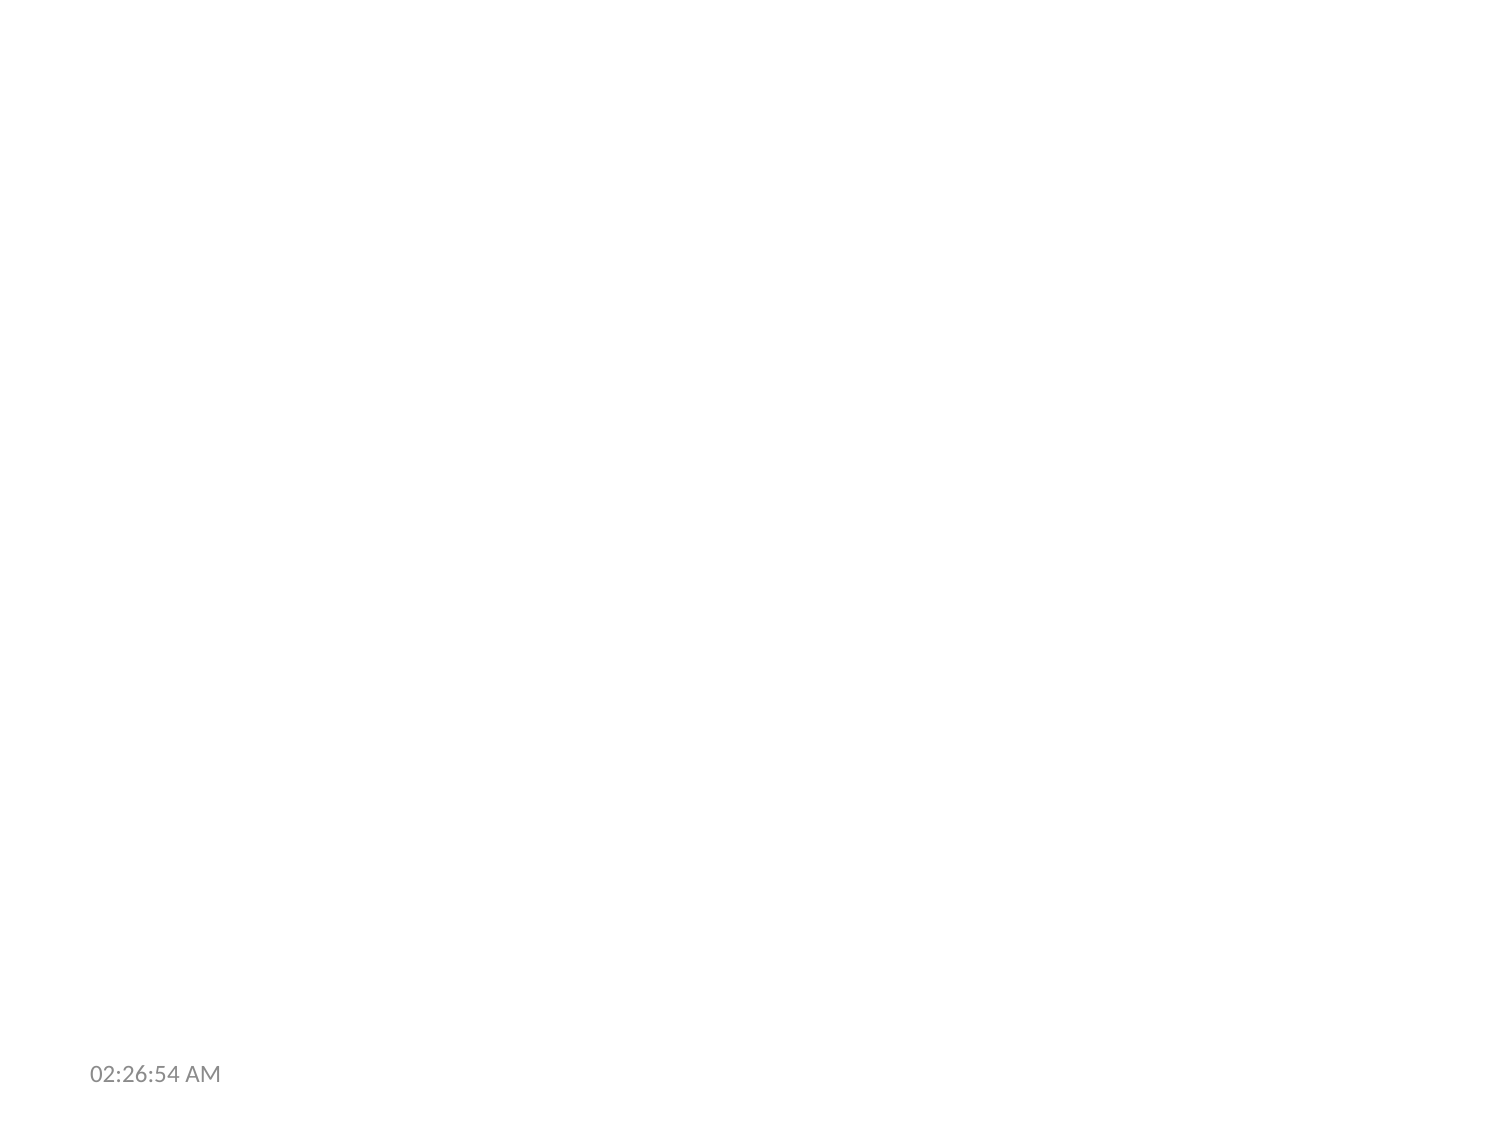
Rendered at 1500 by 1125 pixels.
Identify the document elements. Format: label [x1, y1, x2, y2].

slide_number [75, 1042, 425, 1103]
